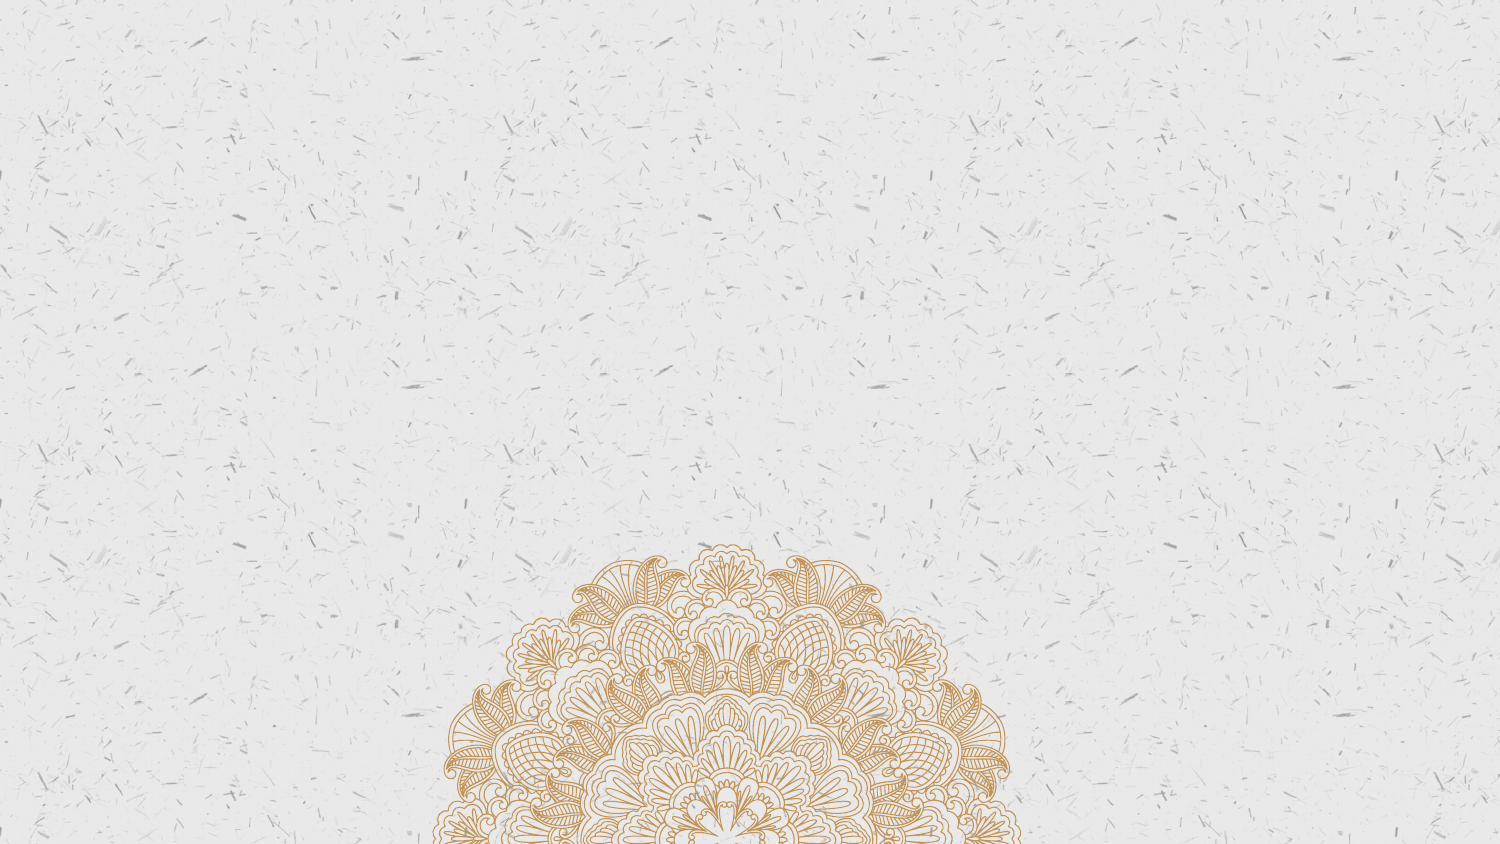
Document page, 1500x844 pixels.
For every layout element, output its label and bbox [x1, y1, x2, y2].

text_box [431, 543, 1022, 844]
picture [0, 0, 1500, 844]
